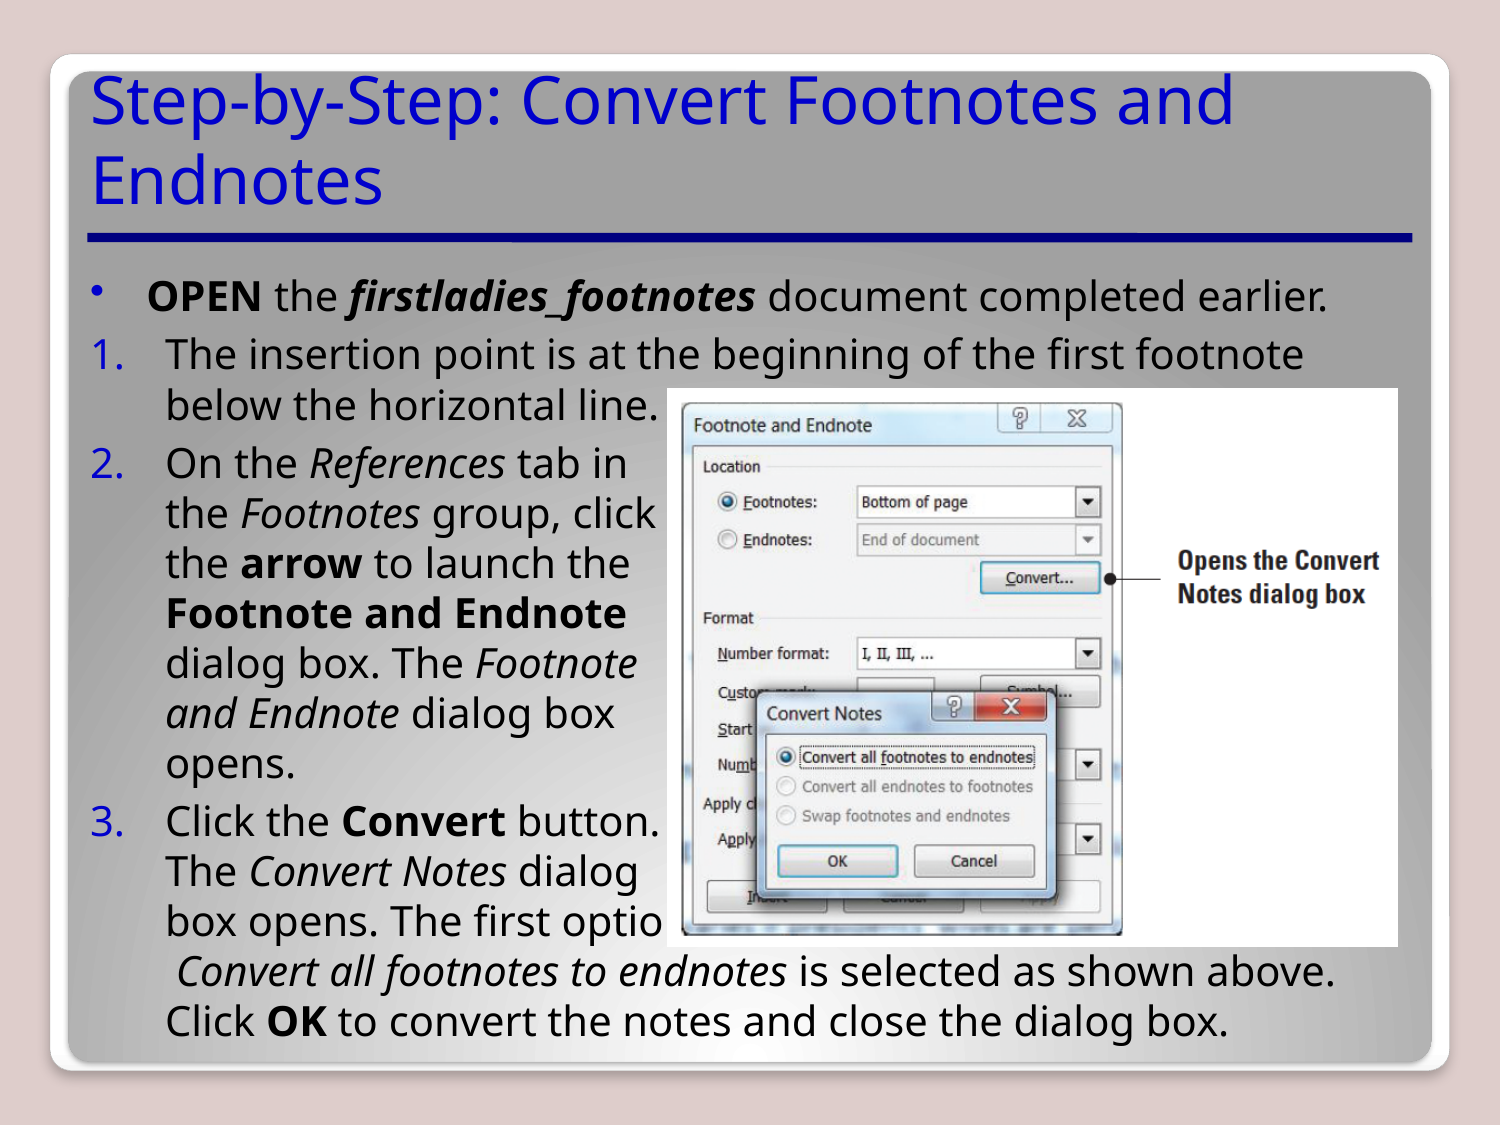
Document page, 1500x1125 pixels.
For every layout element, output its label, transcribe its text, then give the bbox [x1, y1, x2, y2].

list OPEN the firstladies_footnotes document completed earlier. The insertion point is at the beginning of the first footnote below the horizontal line. On the References tab in the Footnotes group, click the arrow to launch the Footnote and Endnote dialog box. The Footnote and Endnote dialog box opens. Click the Convert button. The Convert Notes dialog box opens. The first option Convert all footnotes to endnotes is selected as shown above. Click OK to convert the notes and close the dialog box. [74, 262, 1426, 1063]
title Step-by-Step: Convert Footnotes and Endnotes [74, 74, 1426, 226]
picture [666, 388, 1398, 947]
